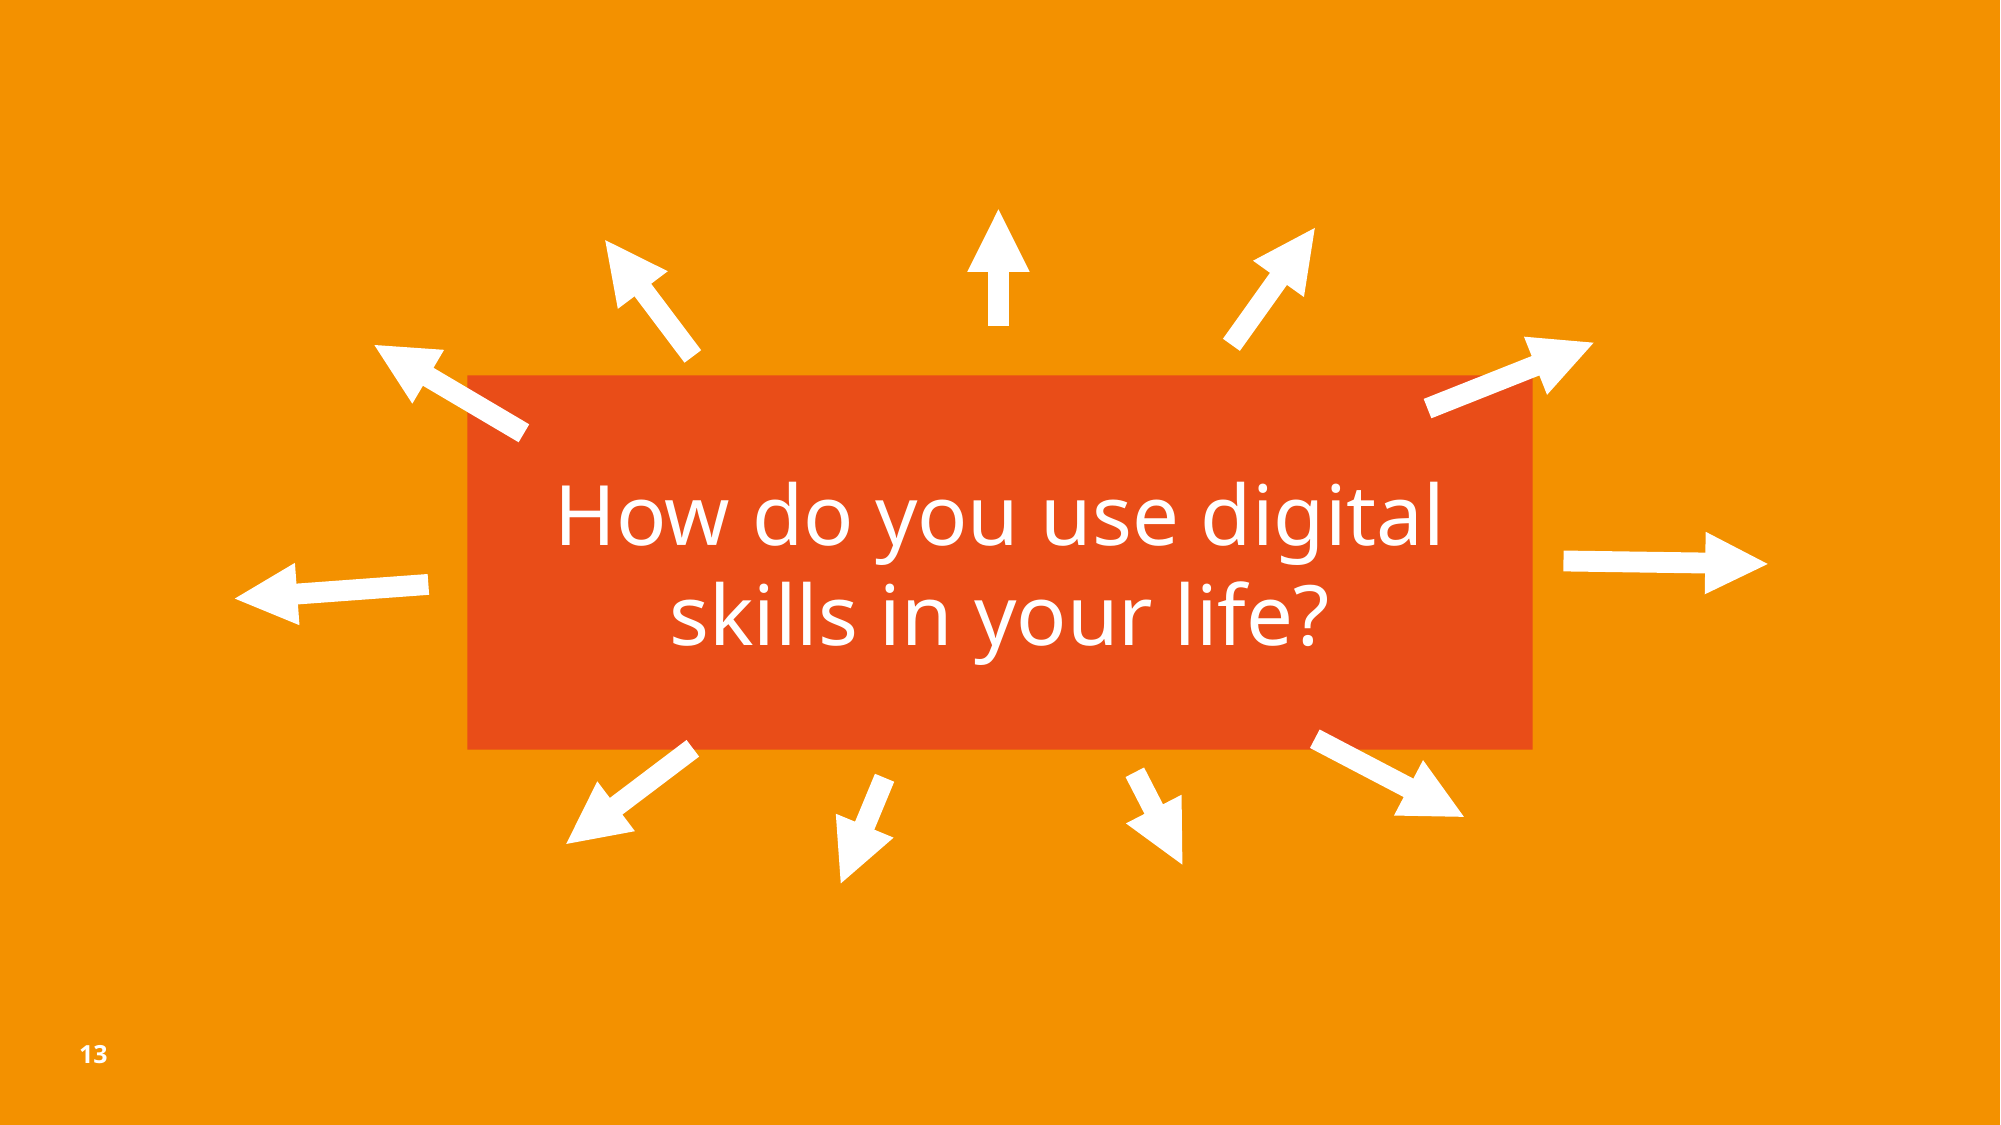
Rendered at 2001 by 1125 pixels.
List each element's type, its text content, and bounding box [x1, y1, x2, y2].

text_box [374, 344, 524, 434]
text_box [840, 777, 885, 884]
title How do you use digital skills in your life? [466, 374, 1534, 751]
slide_number 13 [79, 1023, 190, 1073]
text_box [566, 748, 693, 844]
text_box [605, 240, 693, 357]
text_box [1314, 738, 1464, 817]
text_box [234, 584, 429, 599]
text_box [1427, 342, 1594, 409]
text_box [1231, 227, 1315, 345]
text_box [1134, 772, 1183, 865]
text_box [1563, 560, 1768, 564]
